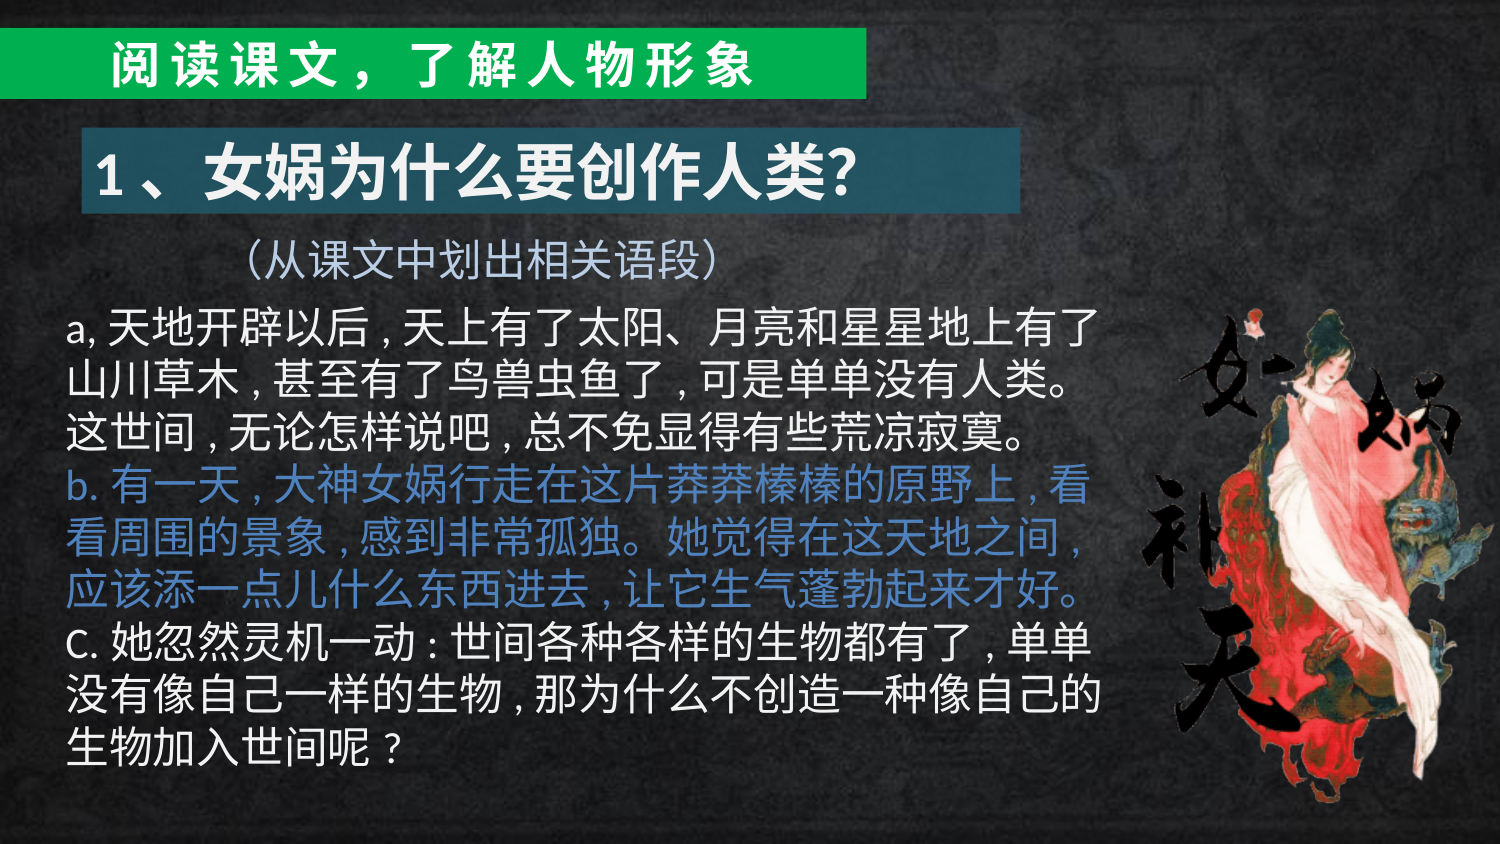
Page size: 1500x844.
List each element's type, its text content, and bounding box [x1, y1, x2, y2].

text_box 1、女娲为什么要创作人类？ [81, 127, 1021, 214]
text_box 阅读课文，了解人物形象 [0, 27, 867, 99]
text_box a,天地开辟以后,天上有了太阳、月亮和星星地上有了山川草木,甚至有了鸟兽虫鱼了,可是单单没有人类。这世间,无论怎样说吧,总不免显得有些荒凉寂寞。 b.有一天,大神女娲行走在这片莽莽榛榛的原野上,看看周围的景象,感到非常孤独。她觉得在这天地之间,应该添一点儿什么东西进去,让它生气蓬勃起来才好。 C.她忽然灵机一动:世间各种各样的生物都有了,单单没有像自己一样的生物,那为什么不创造一种像自己的生物加入世间呢? [54, 293, 1119, 778]
text_box （从课文中划出相关语段） [208, 226, 1197, 291]
picture [0, 0, 1500, 844]
